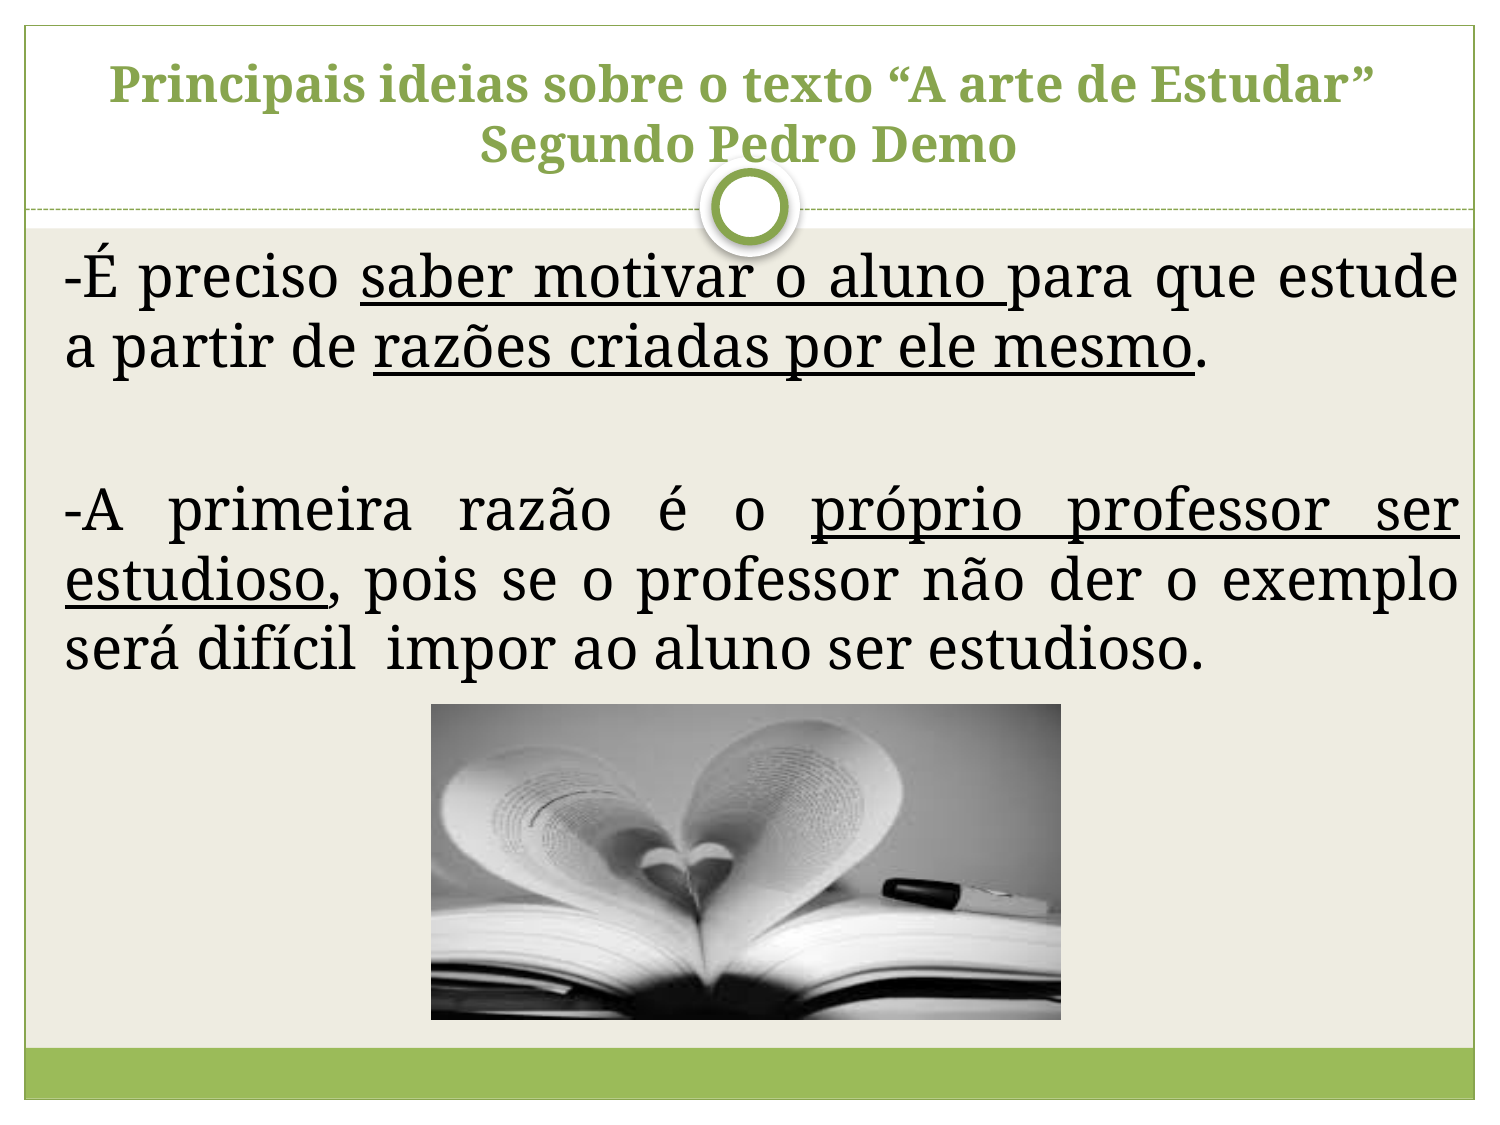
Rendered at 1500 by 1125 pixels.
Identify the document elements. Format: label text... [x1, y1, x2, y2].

list -É preciso saber motivar o aluno para que estude a partir de razões criadas por ele mesmo. -A primeira razão é o próprio professor ser estudioso, pois se o professor não der o exemplo será difícil impor ao aluno ser estudioso. [50, 231, 1475, 998]
title Principais ideias sobre o texto “A arte de Estudar” Segundo Pedro Demo [49, 7, 1450, 220]
picture [430, 703, 1061, 1021]
